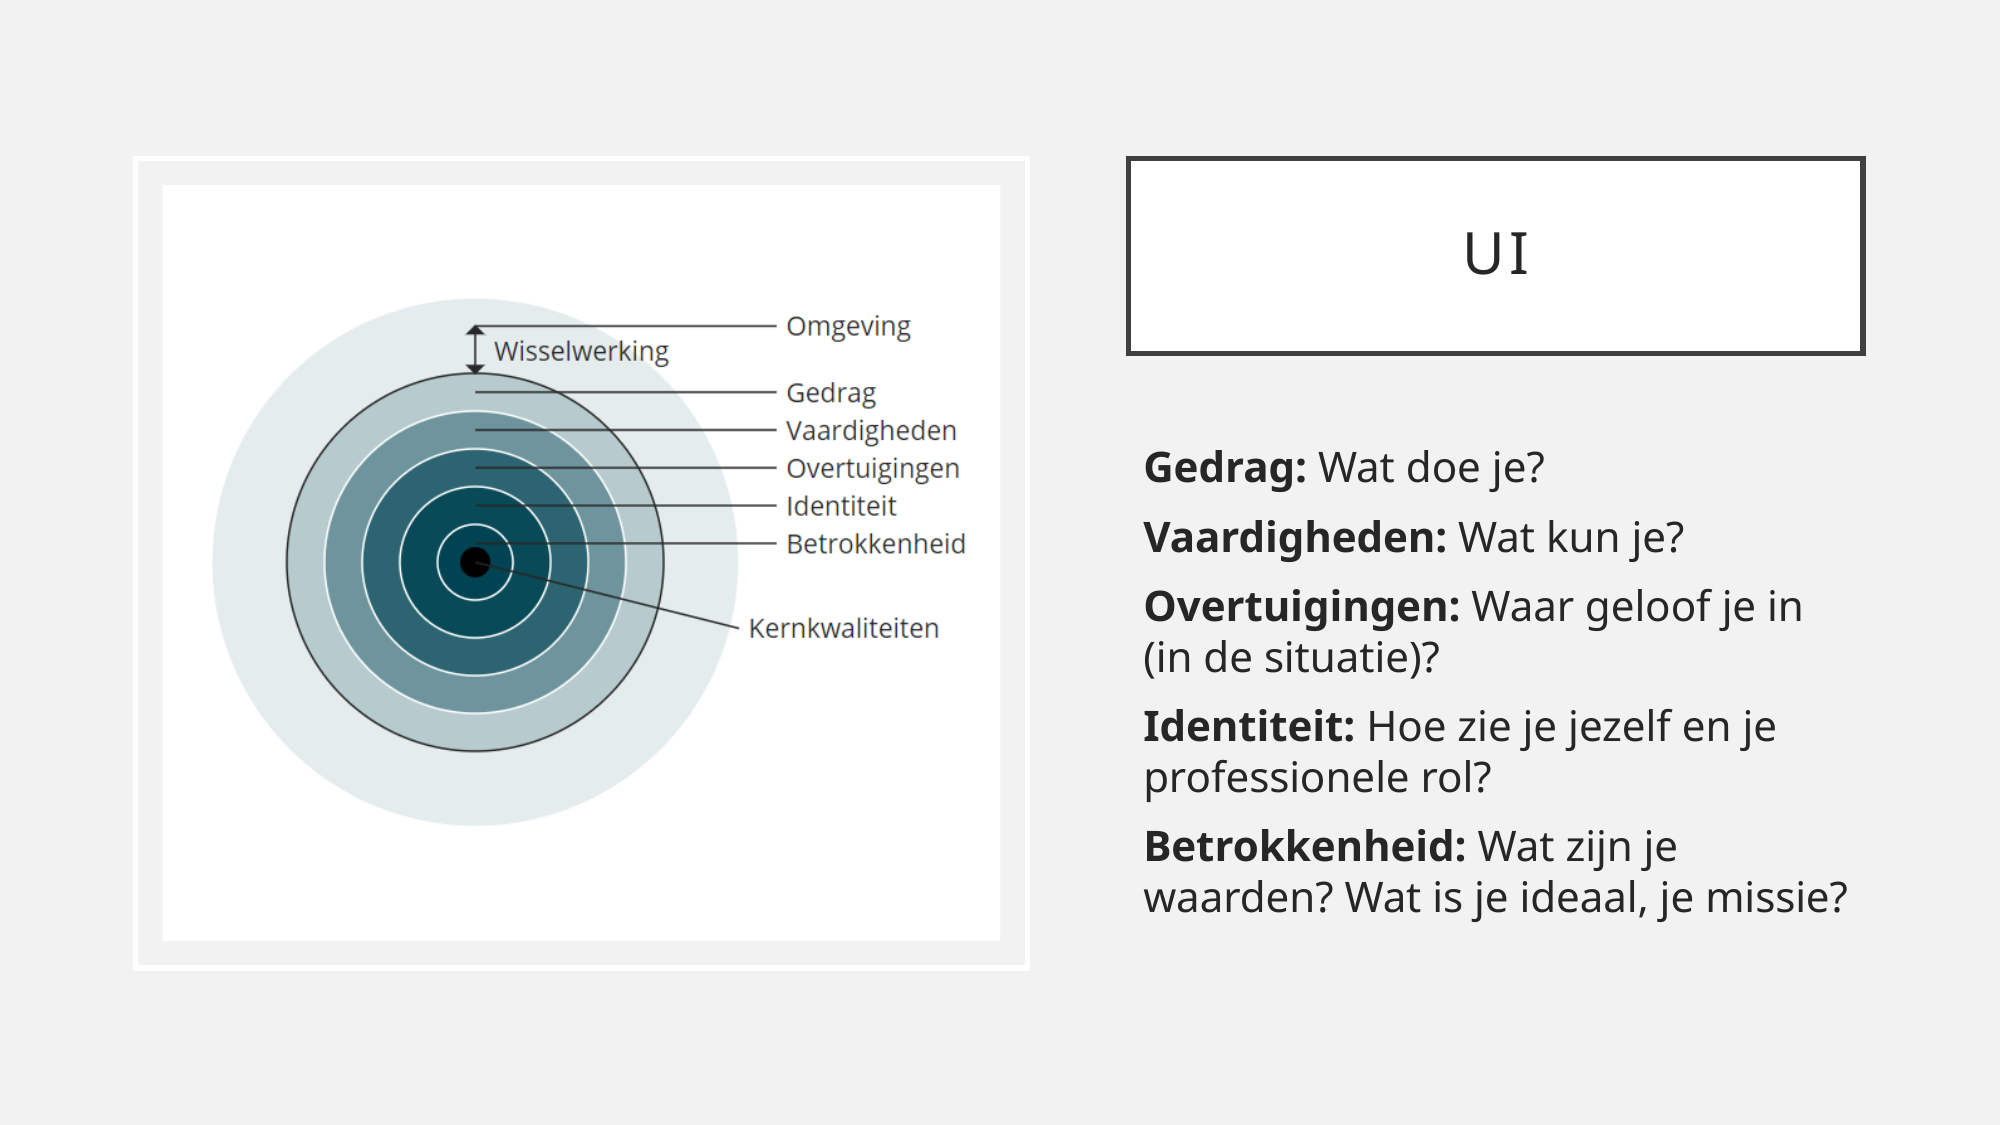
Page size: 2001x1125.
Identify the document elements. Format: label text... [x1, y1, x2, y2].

picture [189, 284, 974, 842]
text_box [162, 184, 1001, 942]
text_box [134, 157, 1029, 969]
title ui [1126, 156, 1866, 356]
list Gedrag: Wat doe je? Vaardigheden: Wat kun je? Overtuigingen: Waar geloof je in (in de situatie)? Identiteit: Hoe zie je jezelf en je professionele rol? Betrokkenheid: Wat zijn je waarden? Wat is je ideaal, je missie? [1128, 432, 1866, 968]
